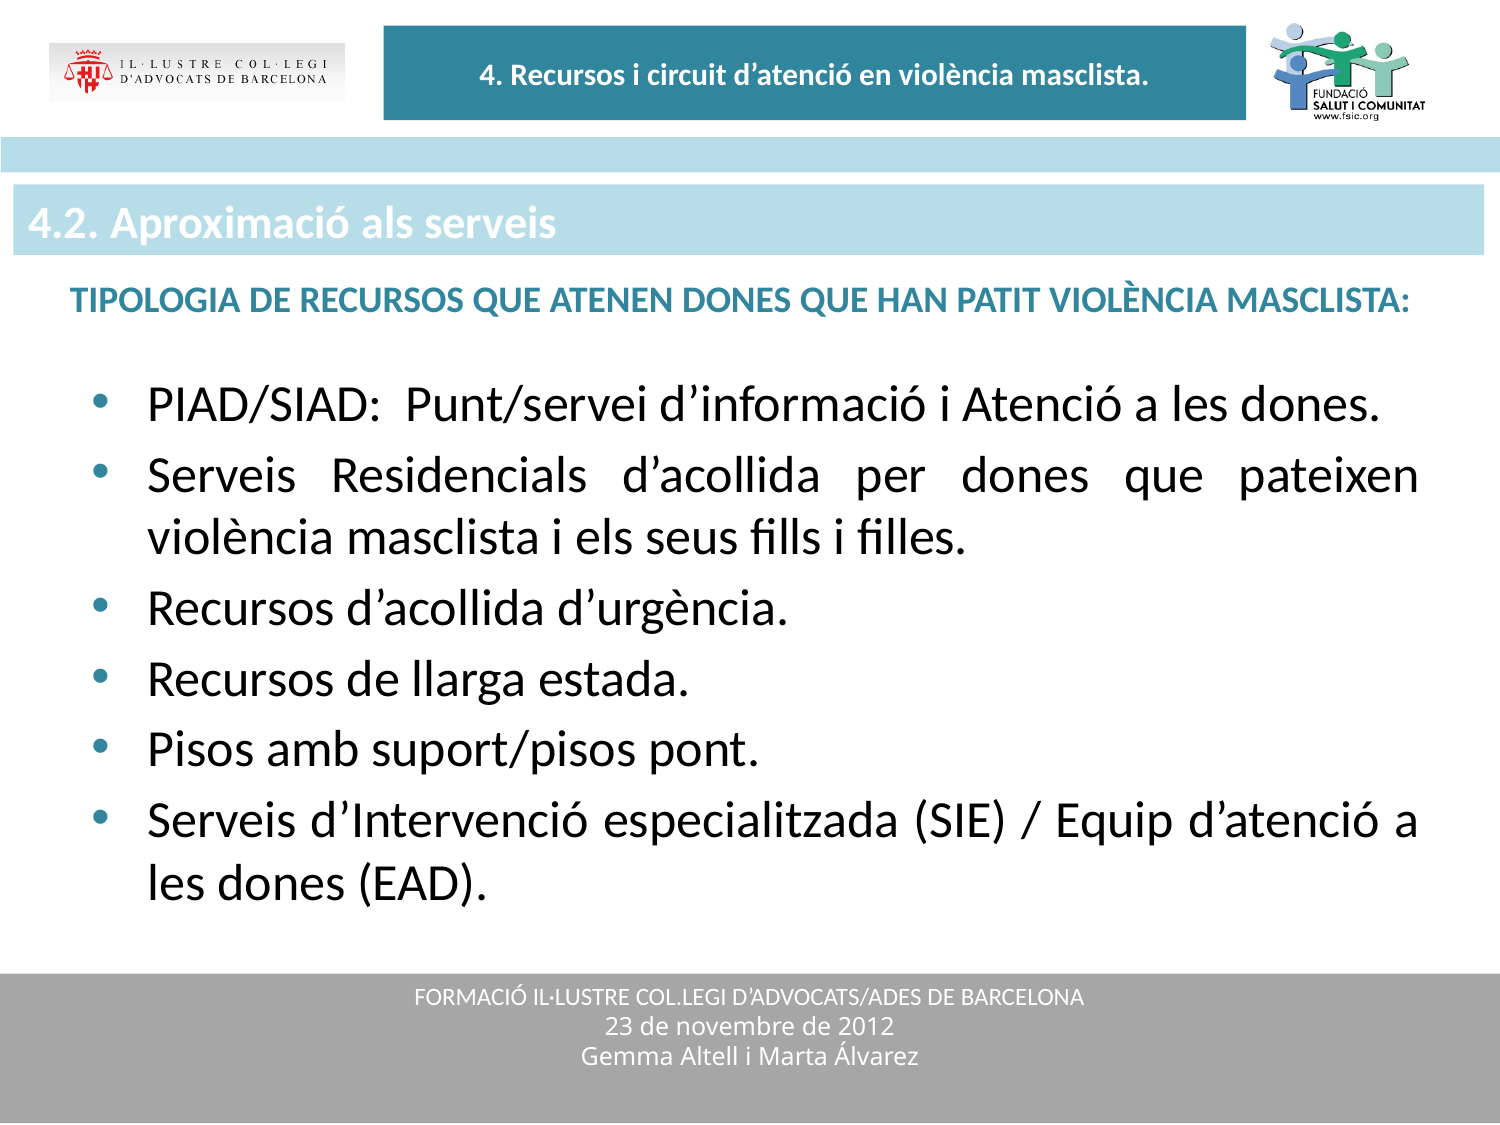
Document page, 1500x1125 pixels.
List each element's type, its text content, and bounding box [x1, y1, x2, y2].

text_box 4. Recursos i circuit d’atenció en violència masclista. [383, 25, 1247, 121]
text_box PIAD/SIAD: Punt/servei d’informació i Atenció a les dones. Serveis Residencials d’acollida per dones que pateixen violència masclista i els seus fills i filles. Recursos d’acollida d’urgència. Recursos de llarga estada. Pisos amb suport/pisos pont. Serveis d’Intervenció especialitzada (SIE) / Equip d’atenció a les dones (EAD). [76, 361, 1436, 918]
text_box TIPOLOGIA DE RECURSOS QUE ATENEN DONES QUE HAN PATIT VIOLÈNCIA MASCLISTA: [55, 267, 1485, 327]
text_box FORMACIÓ IL·LUSTRE COL.LEGI D’ADVOCATS/ADES DE BARCELONA 23 de novembre de 2012 Gemma Altell i Marta Álvarez [0, 973, 1500, 1124]
text_box 4.2. Aproximació als serveis [13, 184, 1485, 256]
picture [1269, 22, 1425, 121]
picture [48, 43, 346, 101]
text_box [0, 137, 1500, 173]
